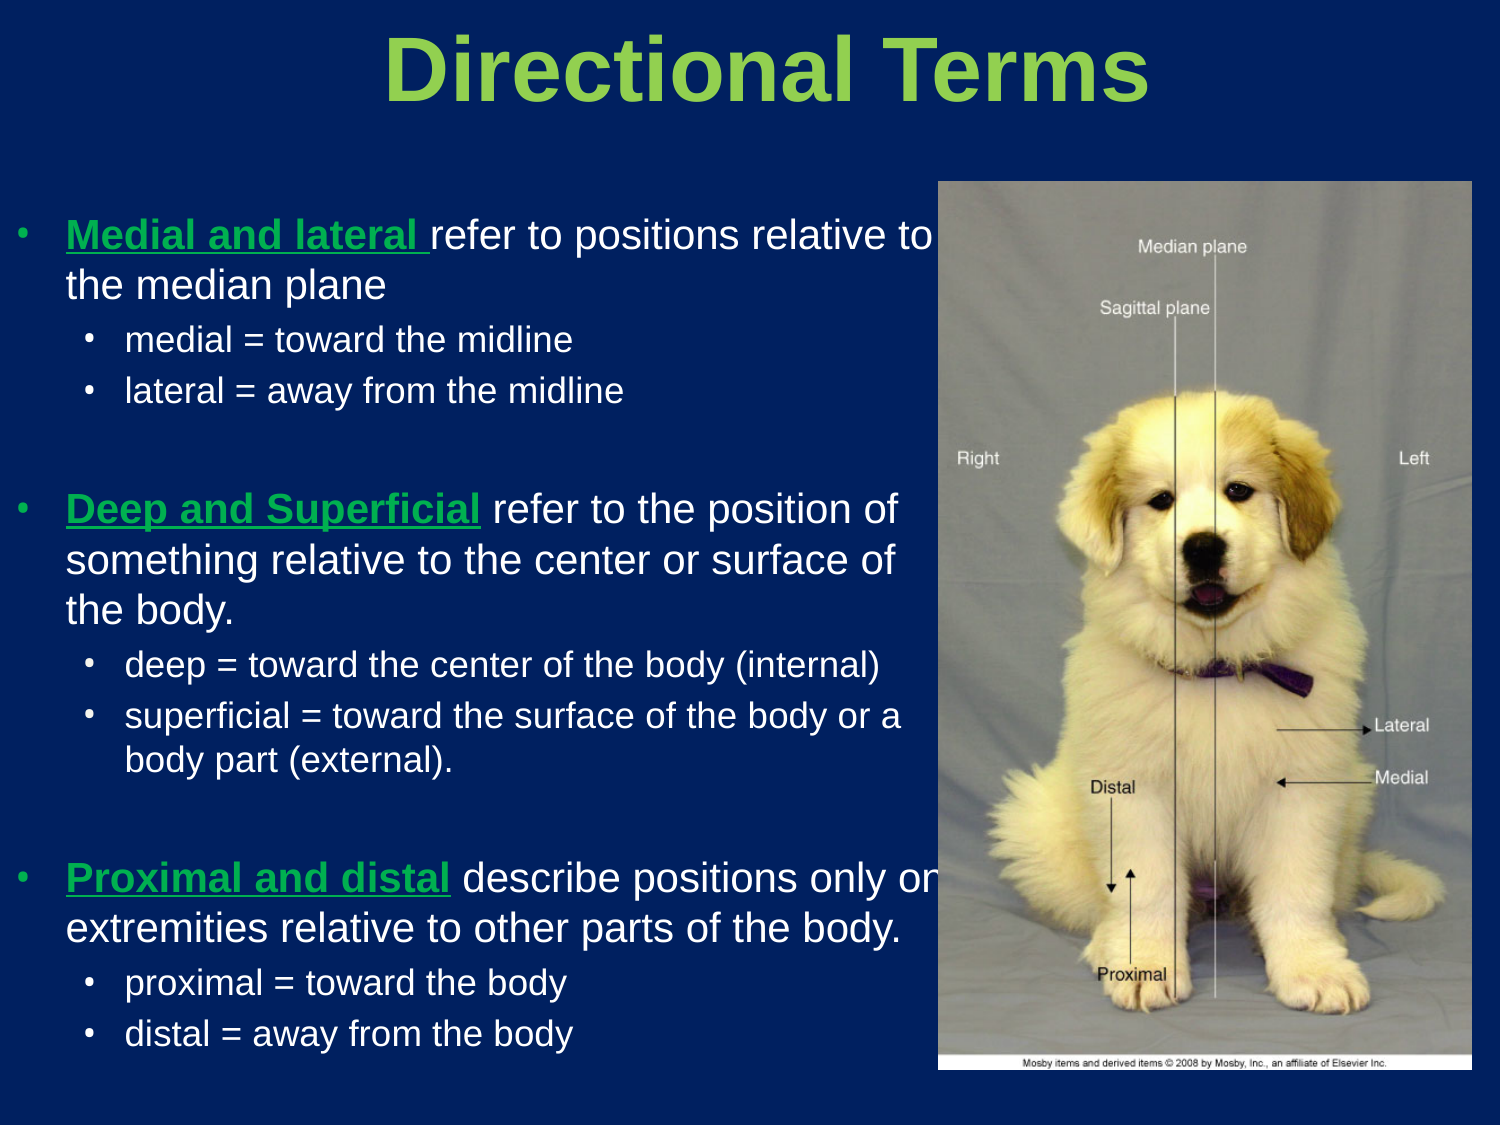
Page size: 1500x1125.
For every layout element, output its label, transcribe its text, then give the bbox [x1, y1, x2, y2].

picture [938, 181, 1473, 1071]
list Medial and lateral refer to positions relative to the median plane medial = toward the midline lateral = away from the midline Deep and Superficial refer to the position of something relative to the center or surface of the body. deep = toward the center of the body (internal) superficial = toward the surface of the body or a body part (external). Proximal and distal describe positions only on extremities relative to other parts of the body. proximal = toward the body distal = away from the body [0, 200, 963, 1125]
title Directional Terms [249, 0, 1287, 130]
